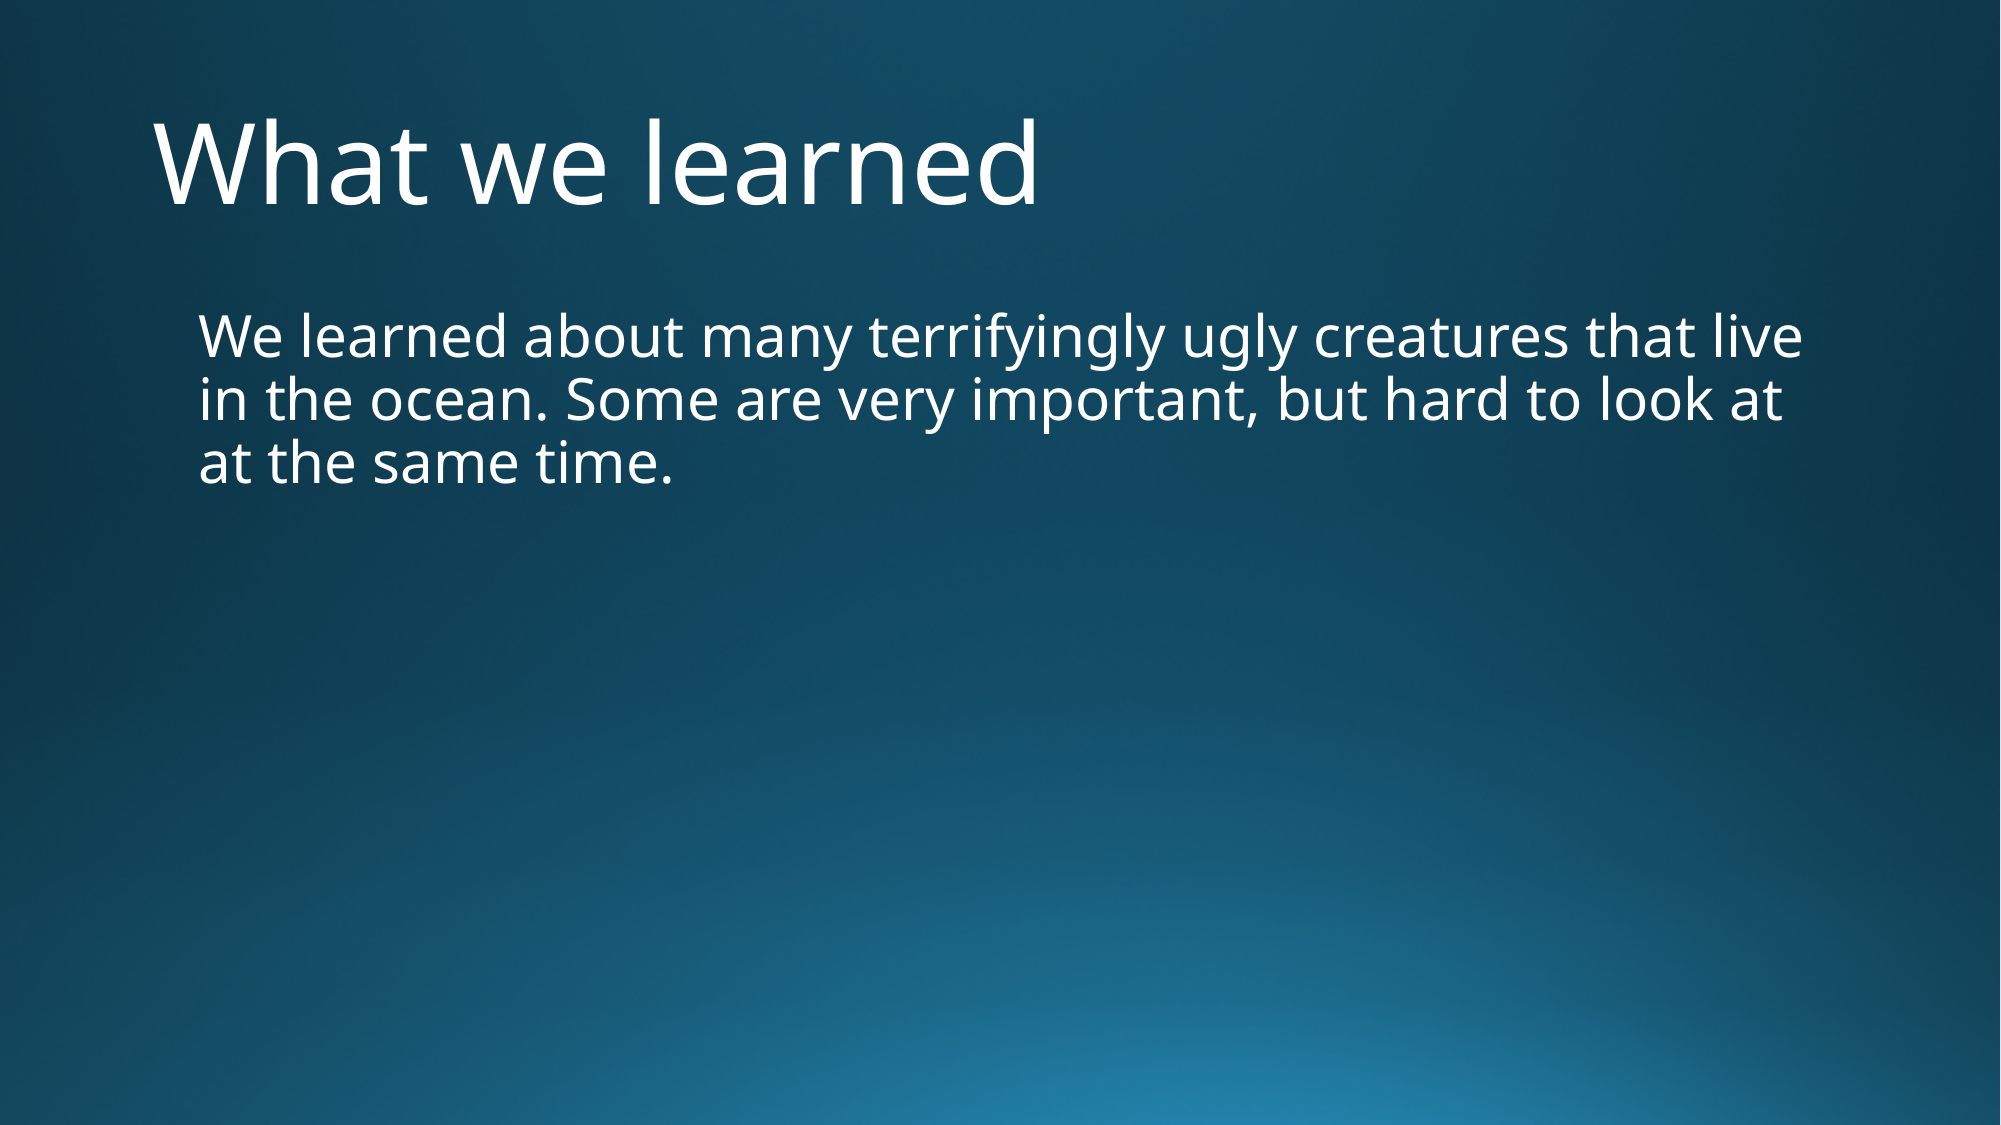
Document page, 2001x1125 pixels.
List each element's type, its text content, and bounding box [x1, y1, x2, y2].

picture [0, 0, 2001, 1125]
title What we learned [137, 59, 1863, 278]
list We learned about many terrifyingly ugly creatures that live in the ocean. Some are very important, but hard to look at at the same time. [183, 299, 1863, 1014]
